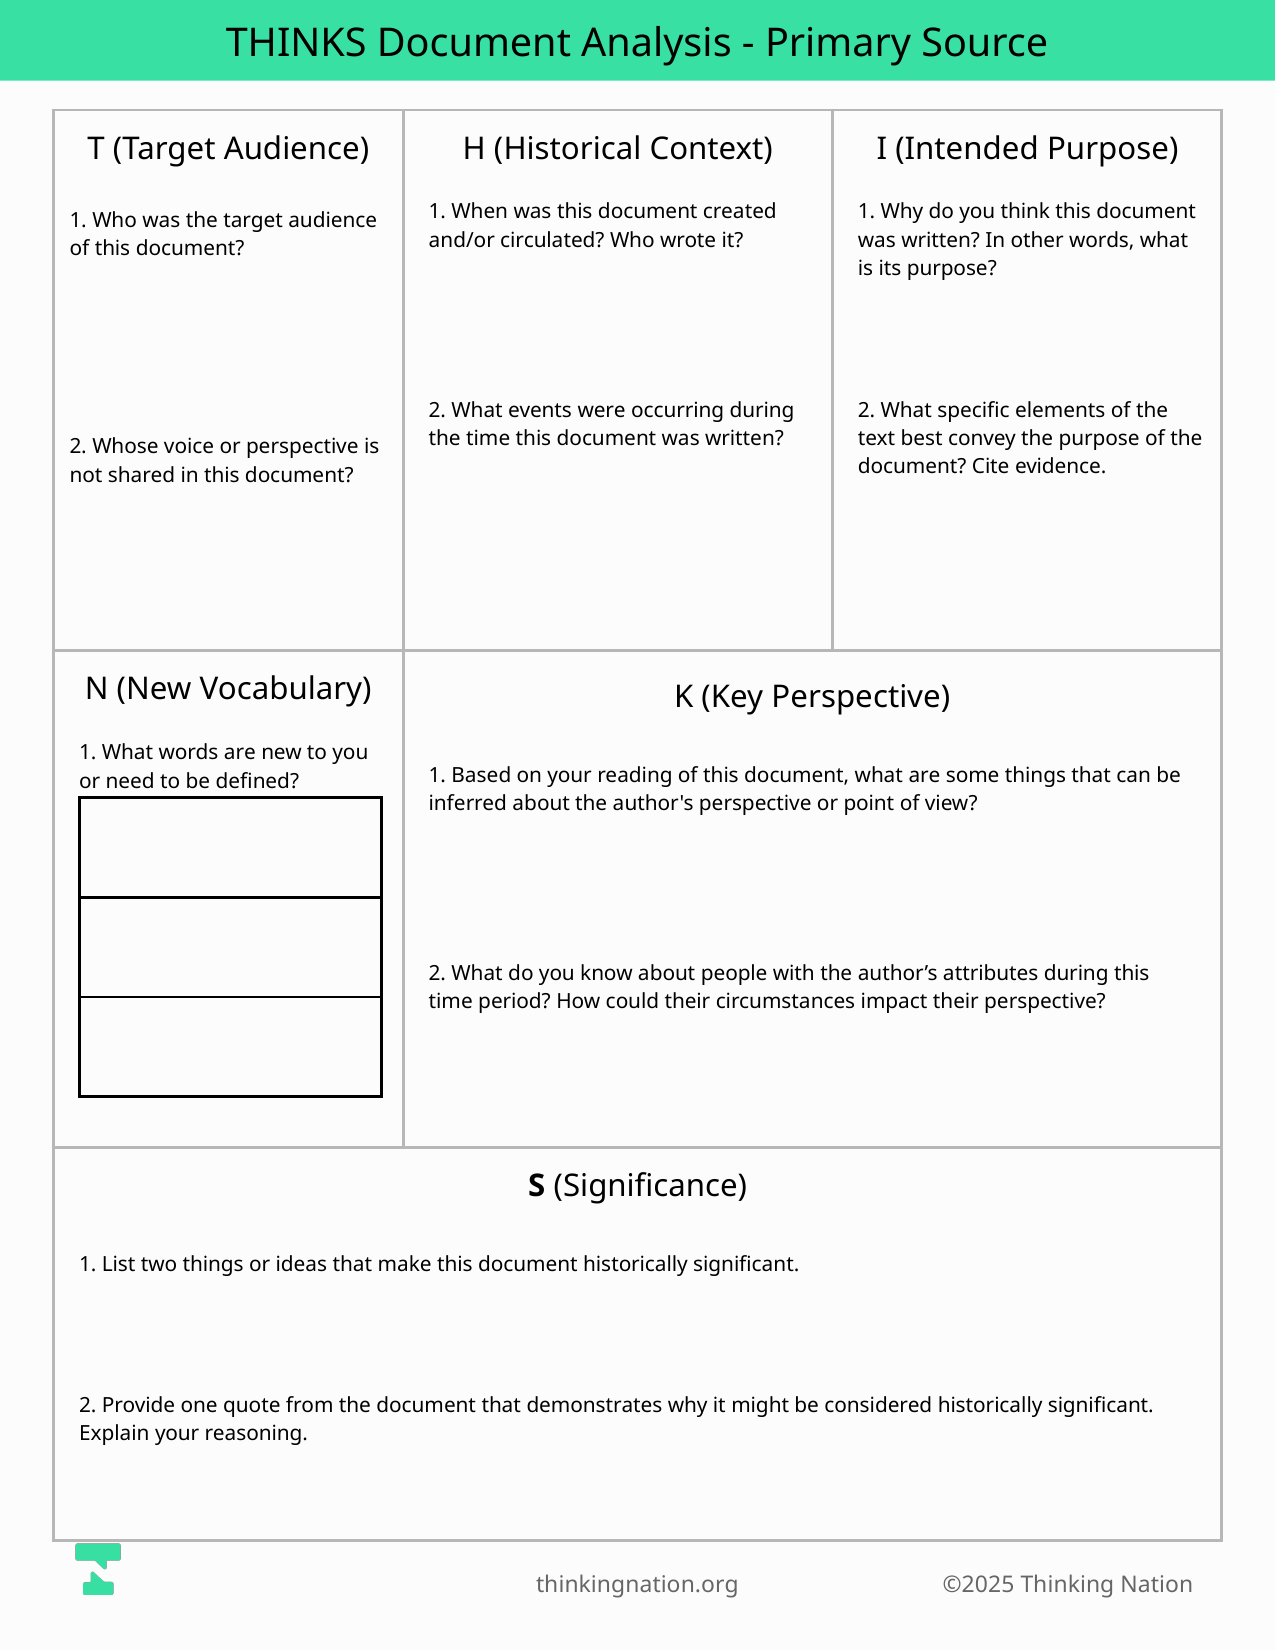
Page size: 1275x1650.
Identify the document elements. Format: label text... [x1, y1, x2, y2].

table_header I (Intended Purpose) 1. Why do you think this document was written? In other words, what is its purpose? 2. What specific elements of the text best convey the purpose of the document? Cite evidence. [834, 111, 1220, 649]
text_box ©2025 Thinking Nation [907, 1553, 1210, 1605]
picture [62, 1533, 134, 1605]
table_cell S (Significance) 1. List two things or ideas that make this document historically significant. 2. Provide one quote from the document that demonstrates why it might be considered historically significant. Explain your reasoning. [55, 1149, 1220, 1539]
table_header H (Historical Context) 1. When was this document created and/or circulated? Who wrote it? 2. What events were occurring during the time this document was written? [405, 111, 831, 649]
table_cell N (New Vocabulary) 1. What words are new to you or need to be defined? [55, 652, 402, 1146]
table_cell [81, 998, 380, 1095]
text_box THINKS Document Analysis - Primary Source [0, 0, 1275, 81]
table_header [81, 799, 380, 896]
text_box thinkingnation.org [486, 1553, 789, 1605]
table_cell [81, 899, 380, 996]
table_cell K (Key Perspective) 1. Based on your reading of this document, what are some things that can be inferred about the author's perspective or point of view? 2. What do you know about people with the author’s attributes during this time period? How could their circumstances impact their perspective? [405, 652, 1220, 1146]
table_header T (Target Audience) 1. Who was the target audience of this document? 2. Whose voice or perspective is not shared in this document? [55, 111, 402, 649]
